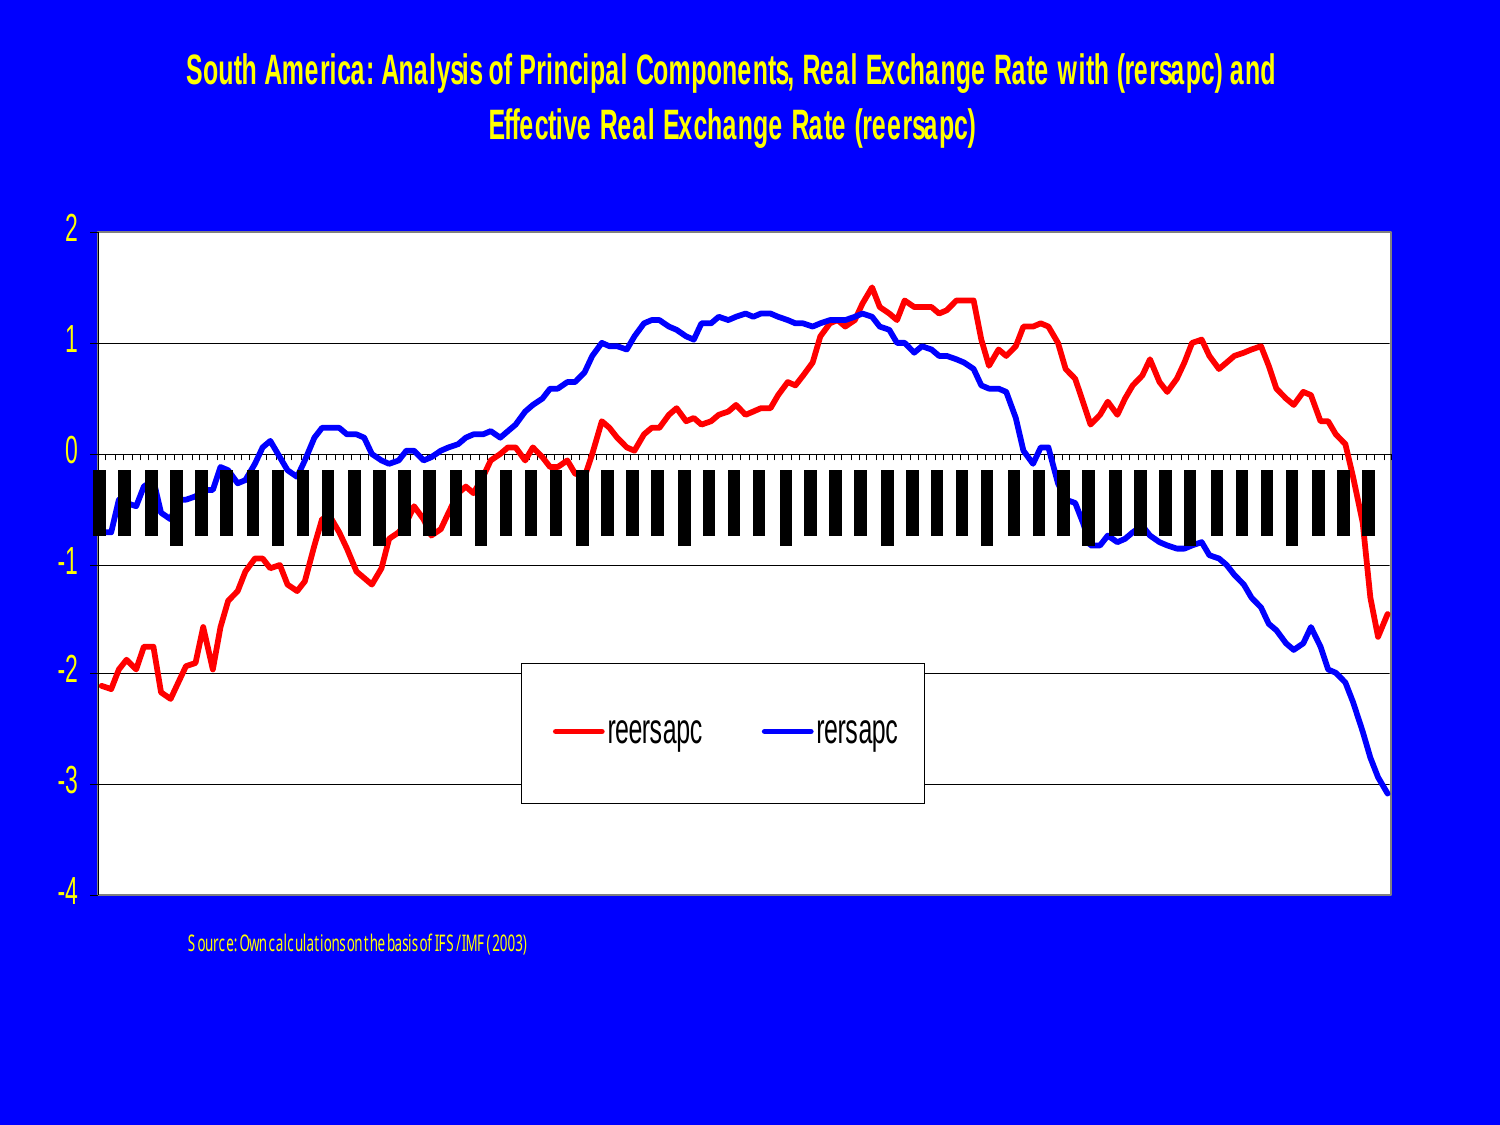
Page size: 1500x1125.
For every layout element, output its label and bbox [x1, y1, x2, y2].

text_box [24, 0, 1438, 1013]
